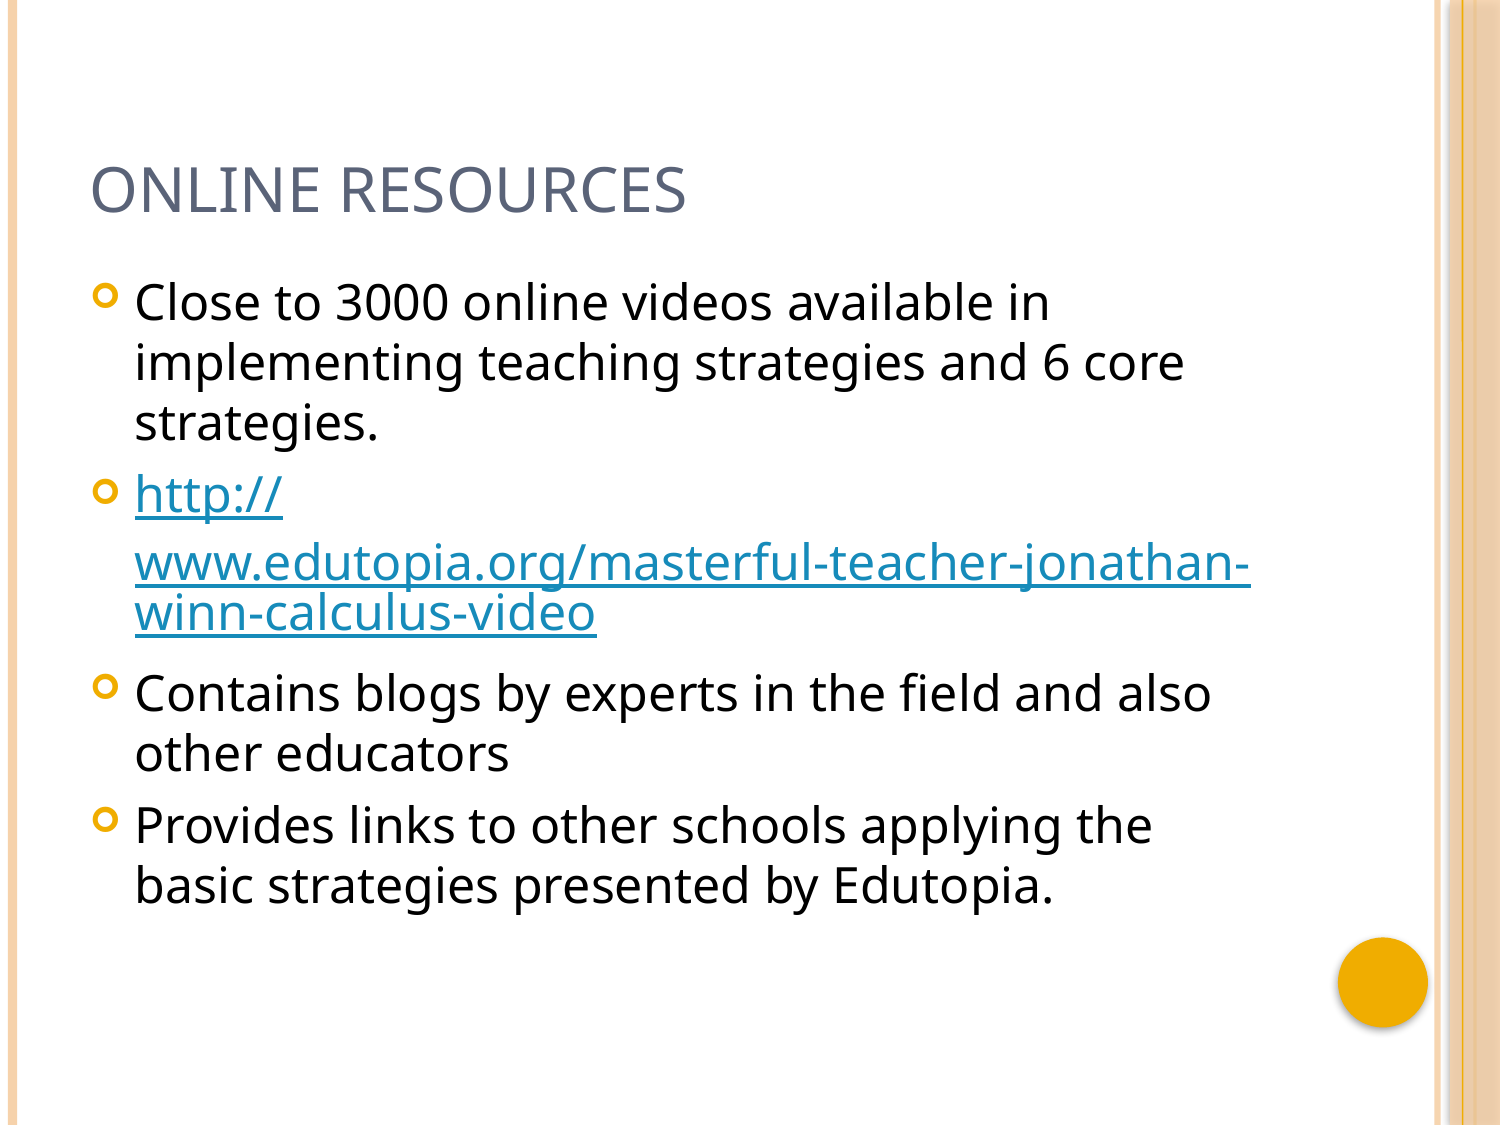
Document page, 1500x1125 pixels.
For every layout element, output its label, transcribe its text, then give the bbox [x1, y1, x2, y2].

title Online Resources [75, 45, 1300, 233]
list Close to 3000 online videos available in implementing teaching strategies and 6 core strategies. http://www.edutopia.org/masterful-teacher-jonathan-winn-calculus-video Contains blogs by experts in the field and also other educators Provides links to other schools applying the basic strategies presented by Edutopia. [75, 262, 1300, 1062]
